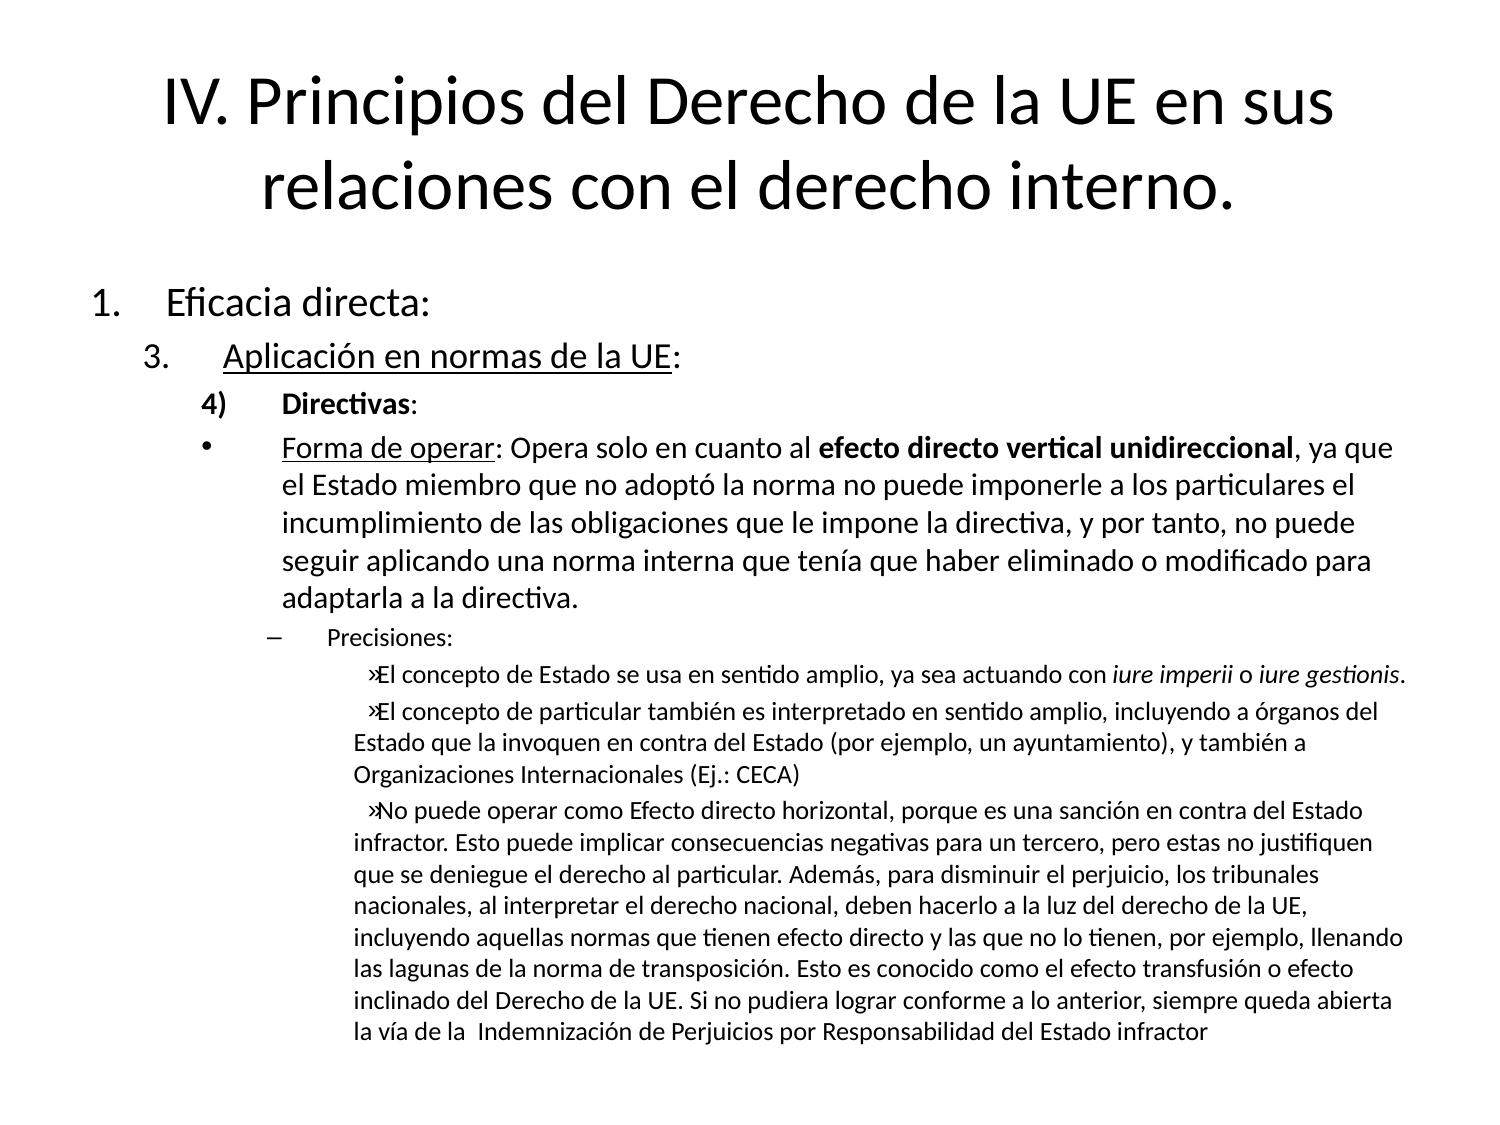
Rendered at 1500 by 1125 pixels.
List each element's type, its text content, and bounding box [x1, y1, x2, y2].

title IV. Principios del Derecho de la UE en sus relaciones con el derecho interno. [75, 45, 1425, 233]
list Eficacia directa: Aplicación en normas de la UE: Directivas: Forma de operar: Opera solo en cuanto al efecto directo vertical unidireccional, ya que el Estado miembro que no adoptó la norma no puede imponerle a los particulares el incumplimiento de las obligaciones que le impone la directiva, y por tanto, no puede seguir aplicando una norma interna que tenía que haber eliminado o modificado para adaptarla a la directiva. Precisiones: El concepto de Estado se usa en sentido amplio, ya sea actuando con iure imperii o iure gestionis. El concepto de particular también es interpretado en sentido amplio, incluyendo a órganos del Estado que la invoquen en contra del Estado (por ejemplo, un ayuntamiento), y también a Organizaciones Internacionales (Ej.: CECA) No puede operar como Efecto directo horizontal, porque es una sanción en contra del Estado infractor. Esto puede implicar consecuencias negativas para un tercero, pero estas no justifiquen que se deniegue el derecho al particular. Además, para disminuir el perjuicio, los tribunales nacionales, al interpretar el derecho nacional, deben hacerlo a la luz del derecho de la UE, incluyendo aquellas normas que tienen efecto directo y las que no lo tienen, por ejemplo, llenando las lagunas de la norma de transposición. Esto es conocido como el efecto transfusión o efecto inclinado del Derecho de la UE. Si no pudiera lograr conforme a lo anterior, siempre queda abierta la vía de la Indemnización de Perjuicios por Responsabilidad del Estado infractor [75, 267, 1425, 1094]
